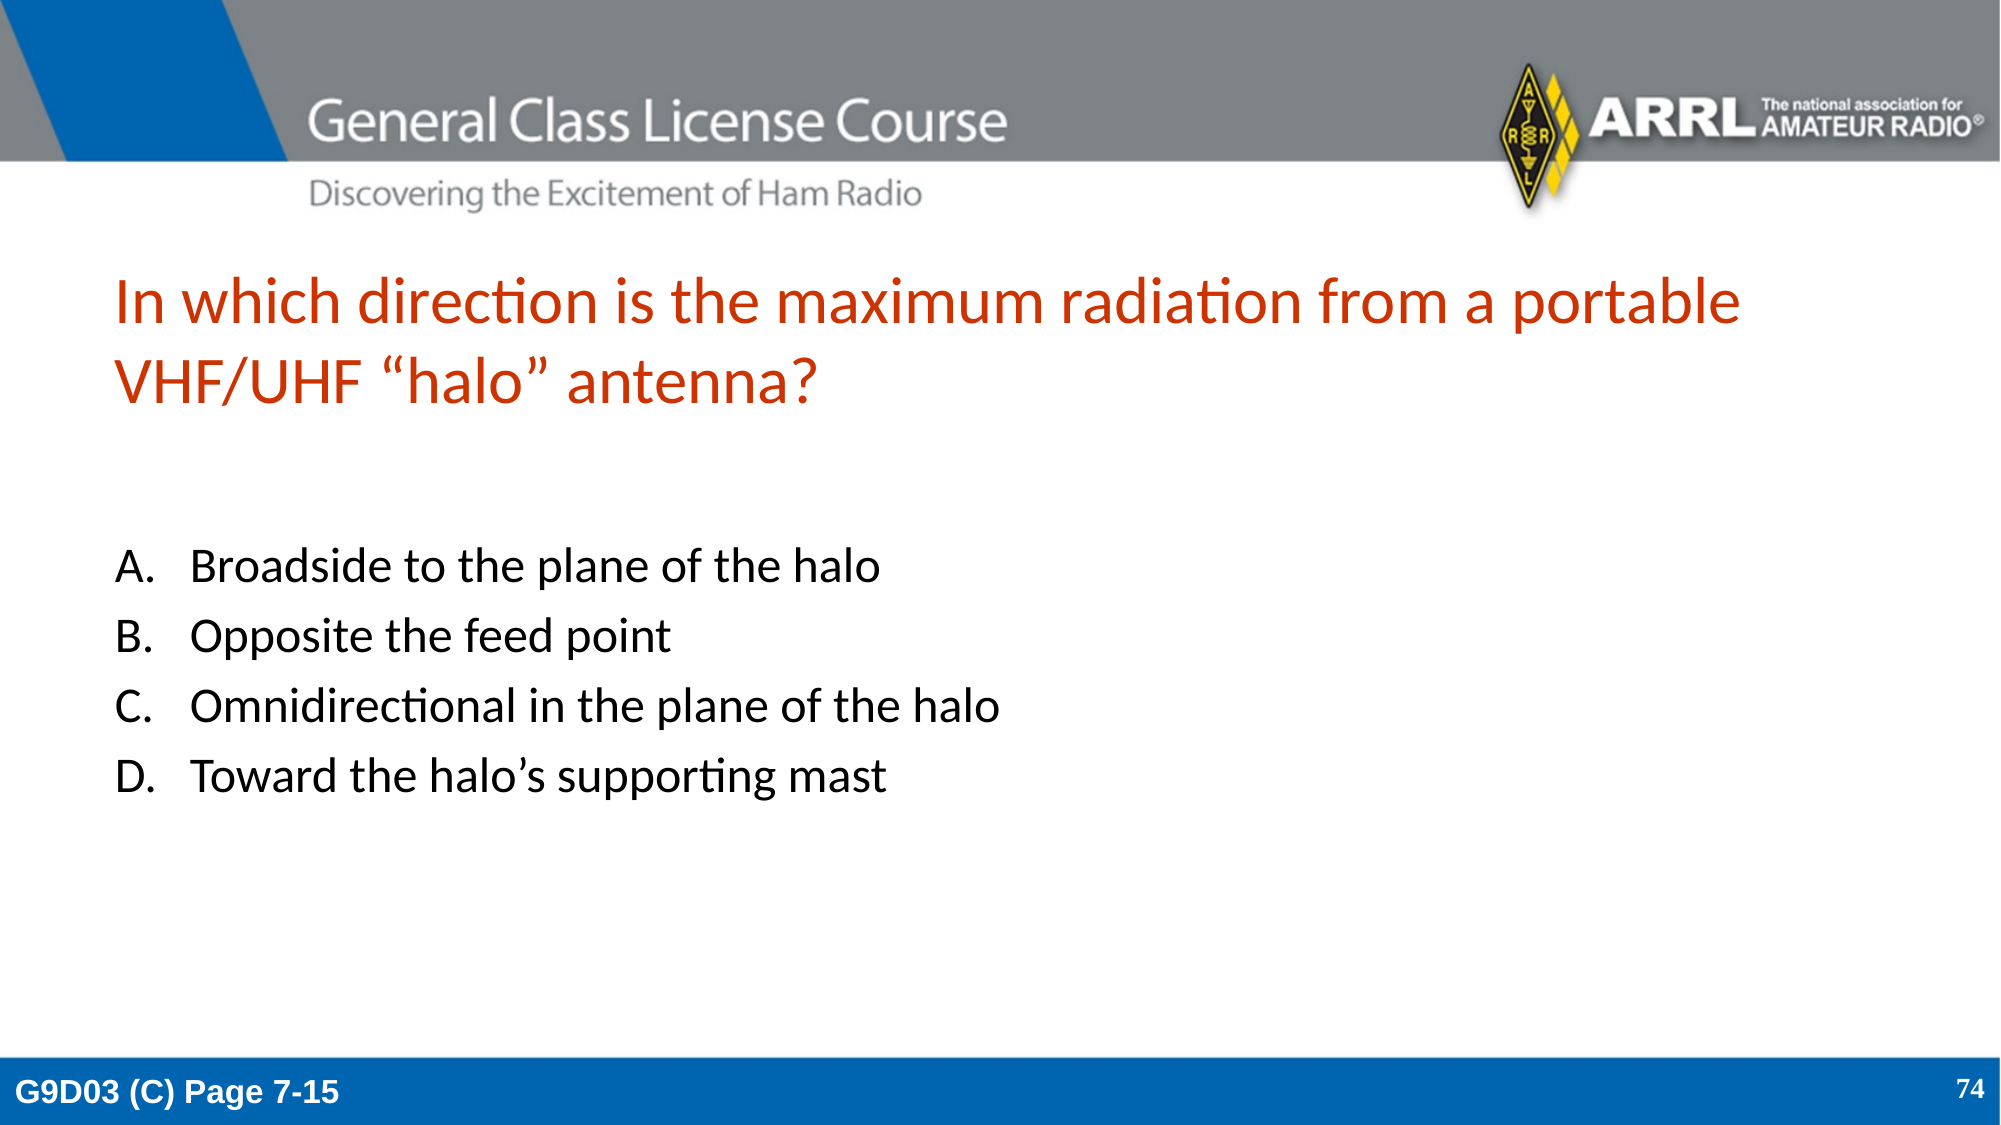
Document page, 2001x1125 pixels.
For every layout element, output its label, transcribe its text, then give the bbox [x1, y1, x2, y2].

title In which direction is the maximum radiation from a portable VHF/UHF “halo” antenna? [99, 249, 1900, 468]
text_box 74 [1875, 1062, 2000, 1113]
text_box G9D03 (C) Page 7-15 [0, 1062, 1313, 1118]
picture [0, 0, 2001, 1125]
list Broadside to the plane of the halo Opposite the feed point Omnidirectional in the plane of the halo Toward the halo’s supporting mast [99, 525, 1900, 1005]
